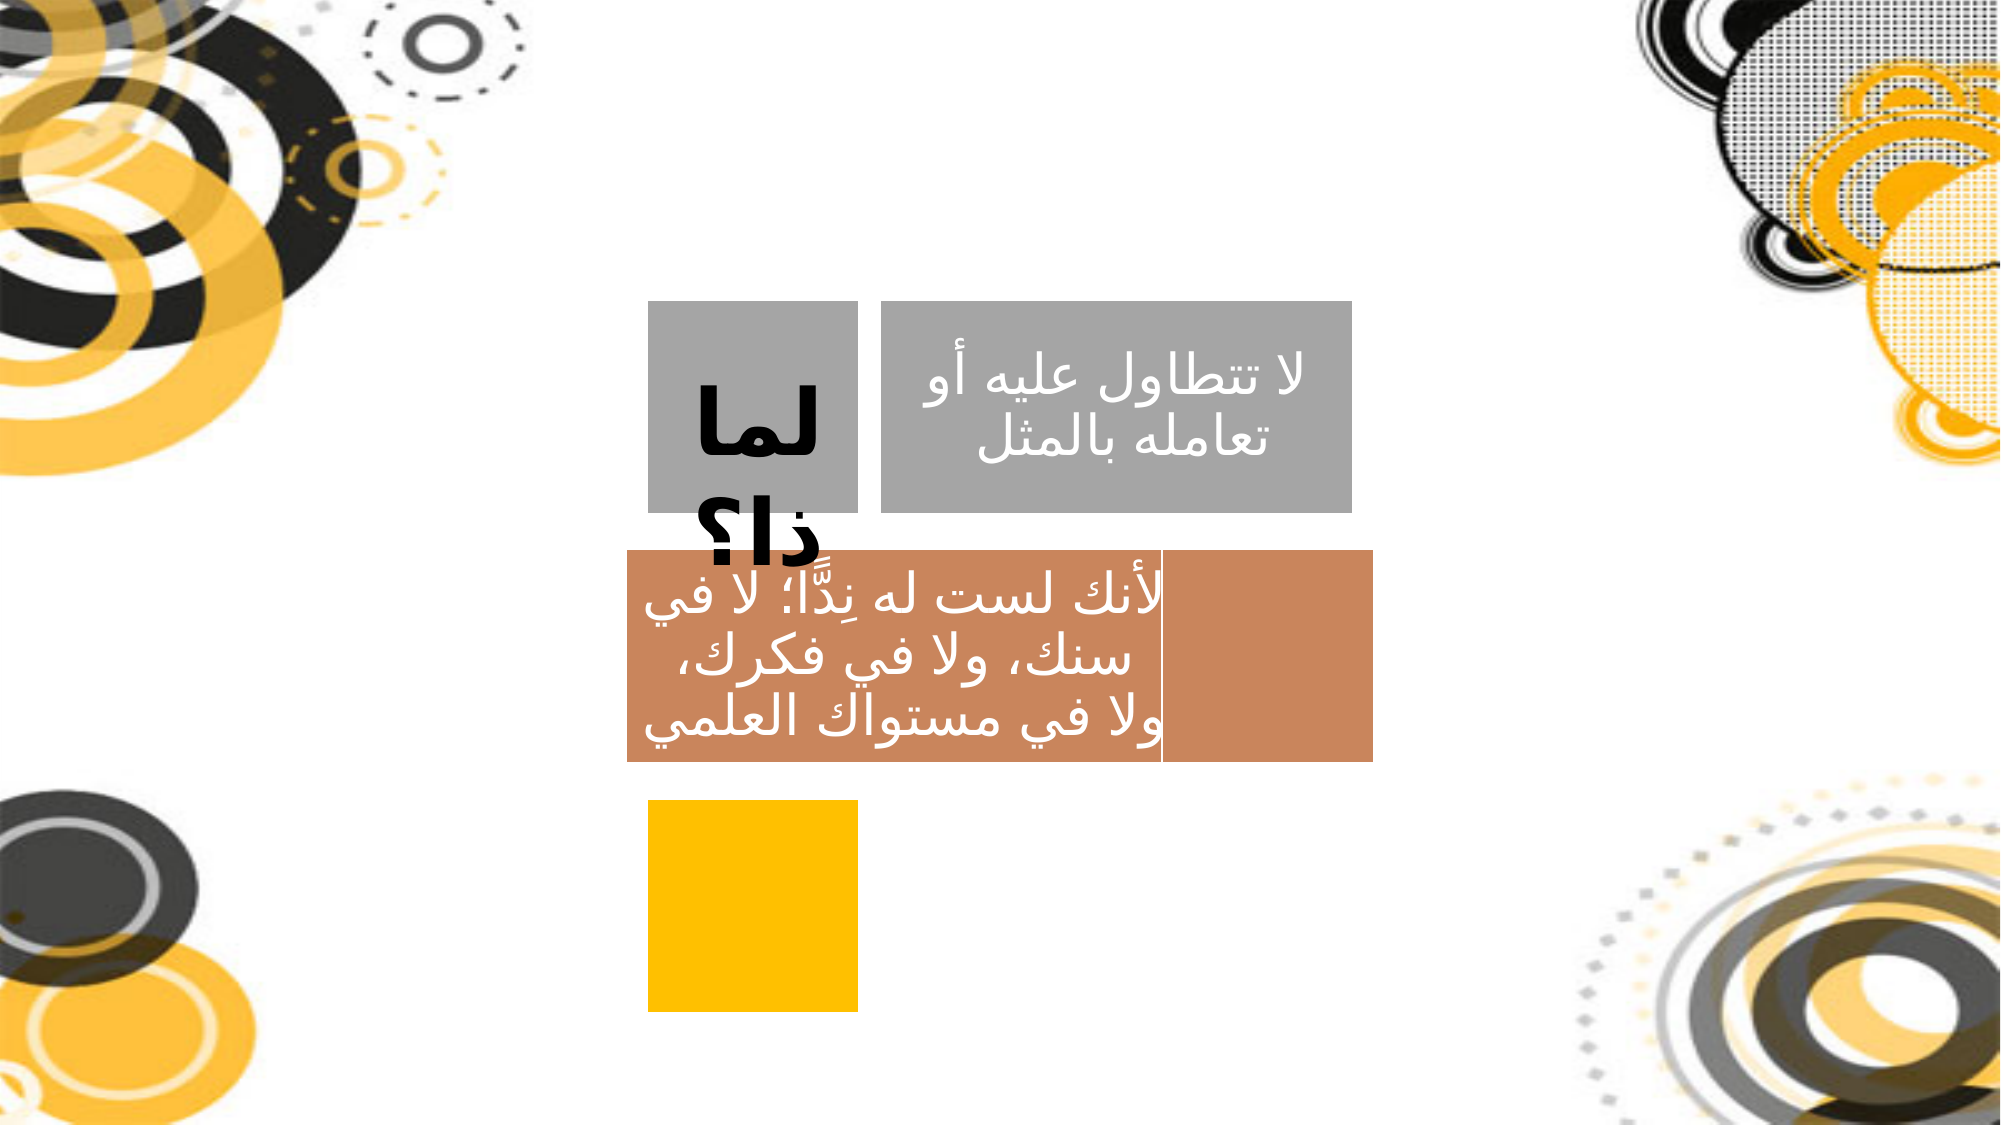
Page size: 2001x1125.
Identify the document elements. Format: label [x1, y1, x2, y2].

text_box [625, 299, 1375, 1013]
picture [0, 0, 2001, 1125]
